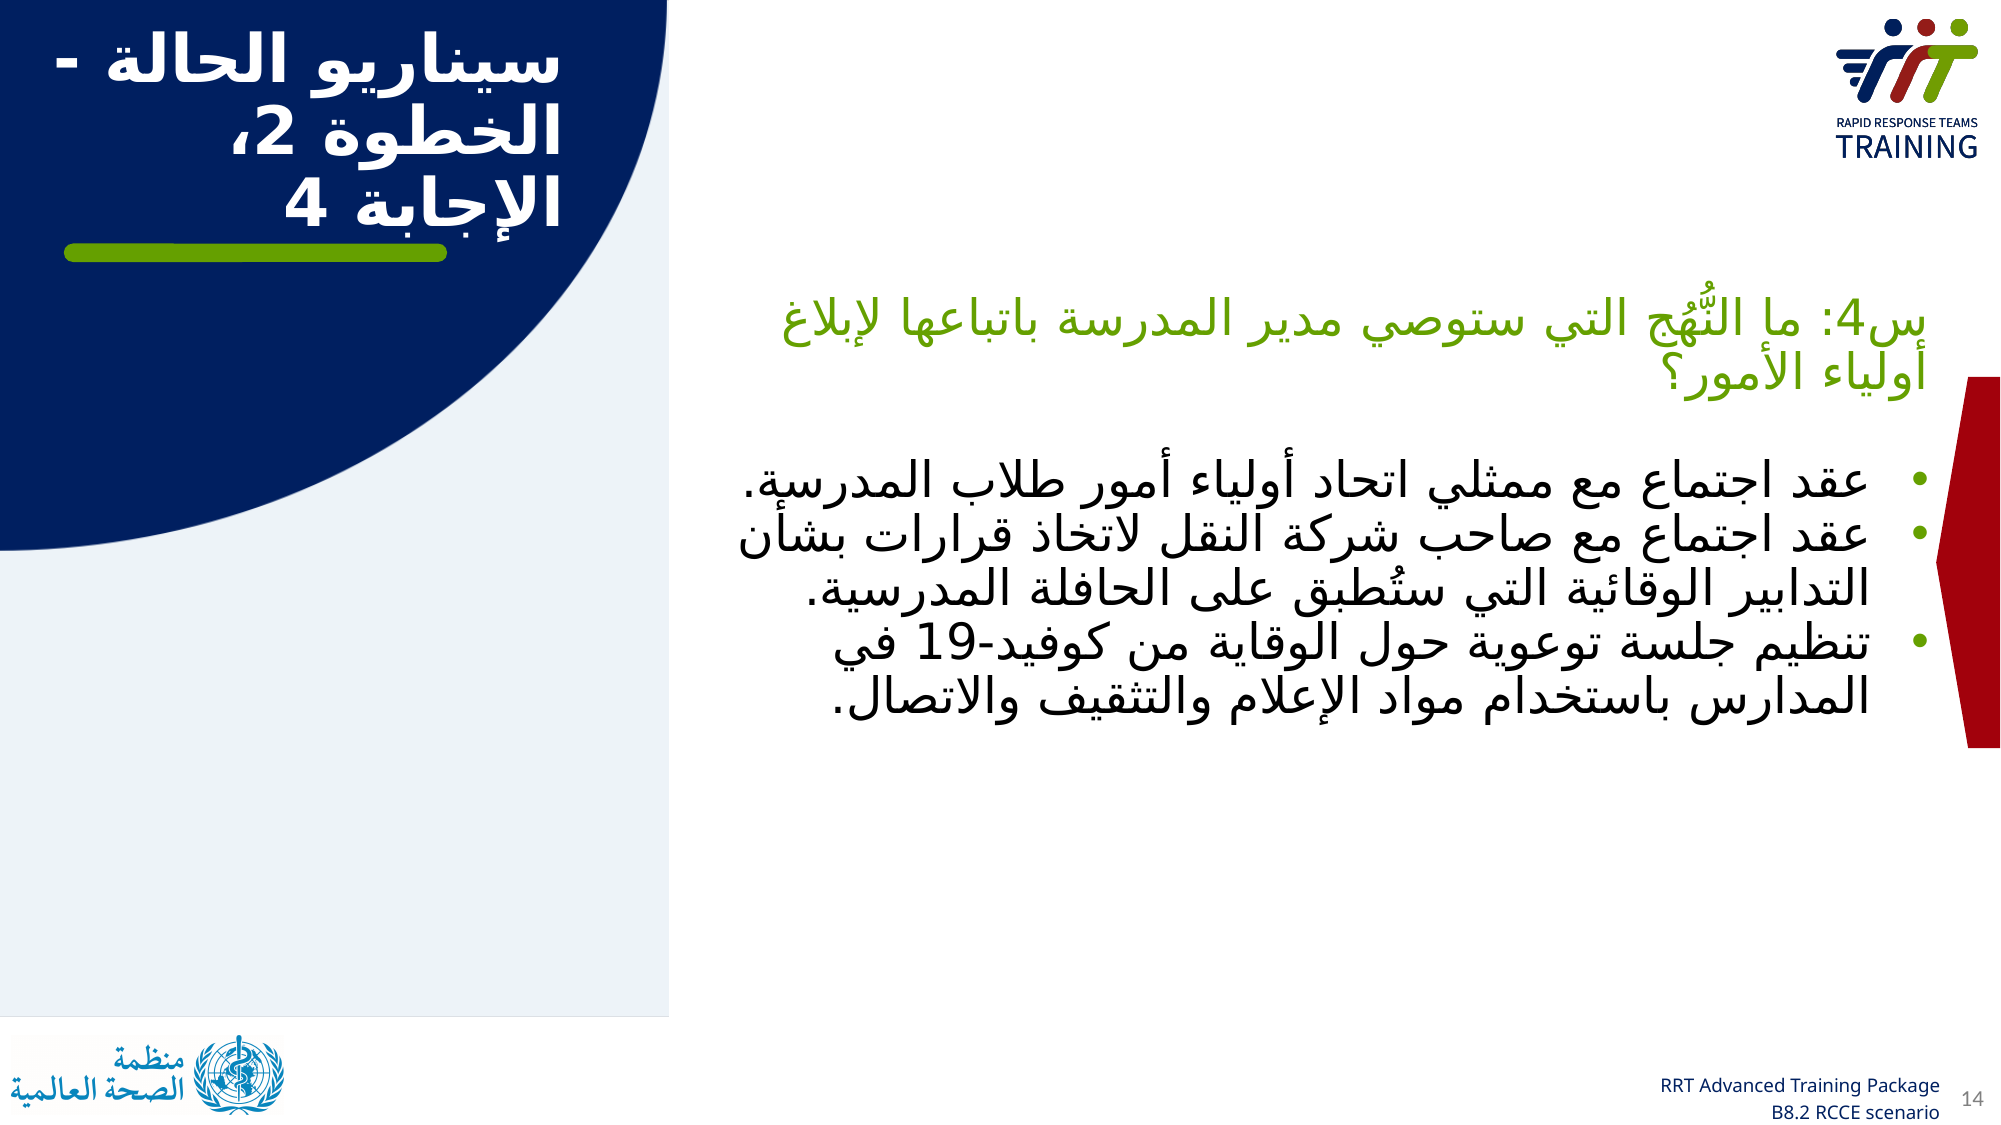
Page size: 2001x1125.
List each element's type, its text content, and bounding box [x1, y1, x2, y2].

text_box سيناريو الحالة - الخطوة 2، الإجابة 4 [0, 103, 565, 242]
picture [241, 1050, 247, 1059]
picture [1835, 19, 1978, 167]
picture [0, 0, 669, 1018]
picture [11, 1035, 284, 1115]
list س4: ما النُّهُج التي ستوصي مدير المدرسة باتباعها لإبلاغ أولياء الأمور؟ عقد اجتماع مع ممثلي اتحاد أولياء أمور طلاب المدرسة. عقد اجتماع مع صاحب شركة النقل لاتخاذ قرارات بشأن التدابير الوقائية التي ستُطبق على الحافلة المدرسية. تنظيم جلسة توعوية حول الوقاية من كوفيد-19 في المدارس باستخدام مواد الإعلام والتثقيف والاتصال. [700, 223, 1937, 902]
